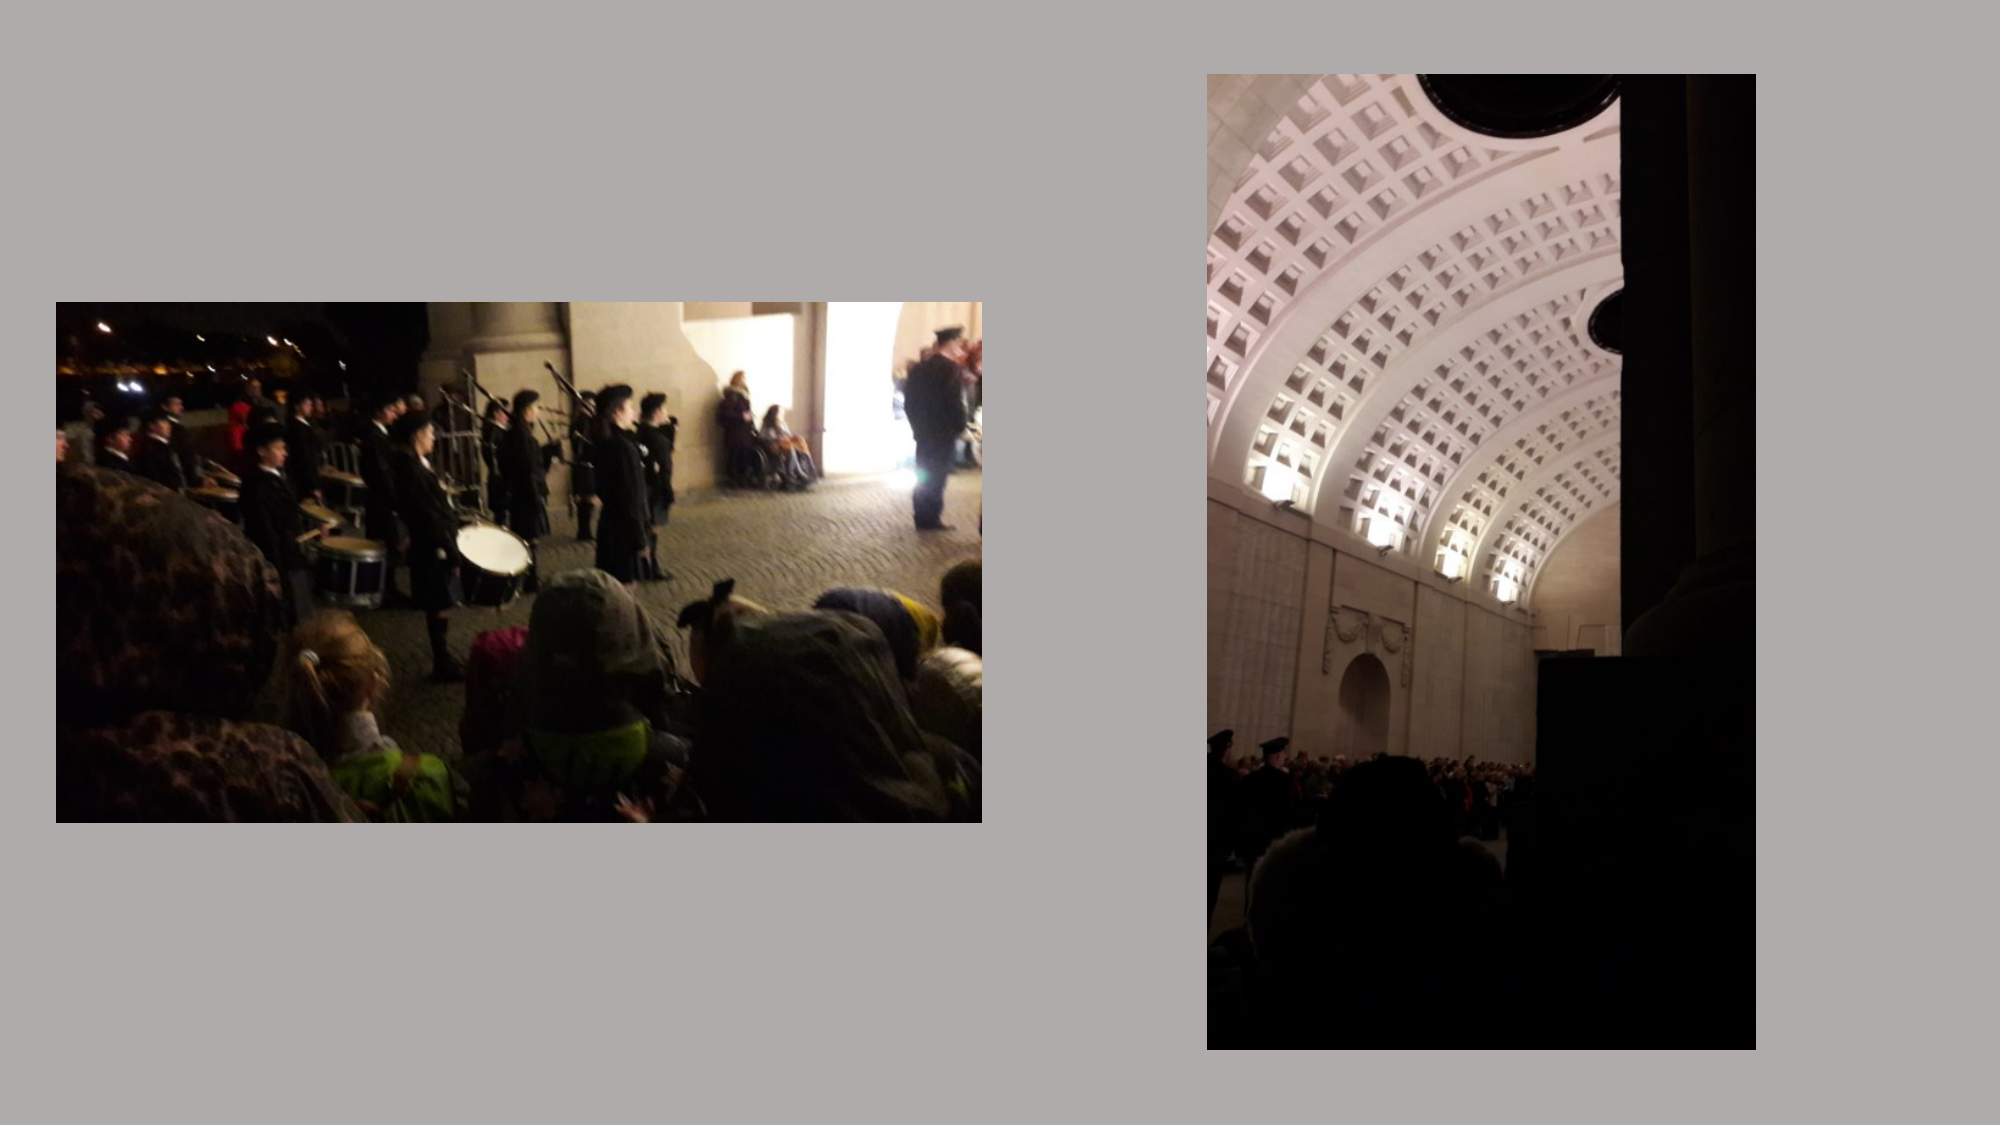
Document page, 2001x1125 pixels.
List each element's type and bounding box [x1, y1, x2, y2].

picture [56, 302, 982, 823]
picture [1206, 74, 1756, 1050]
